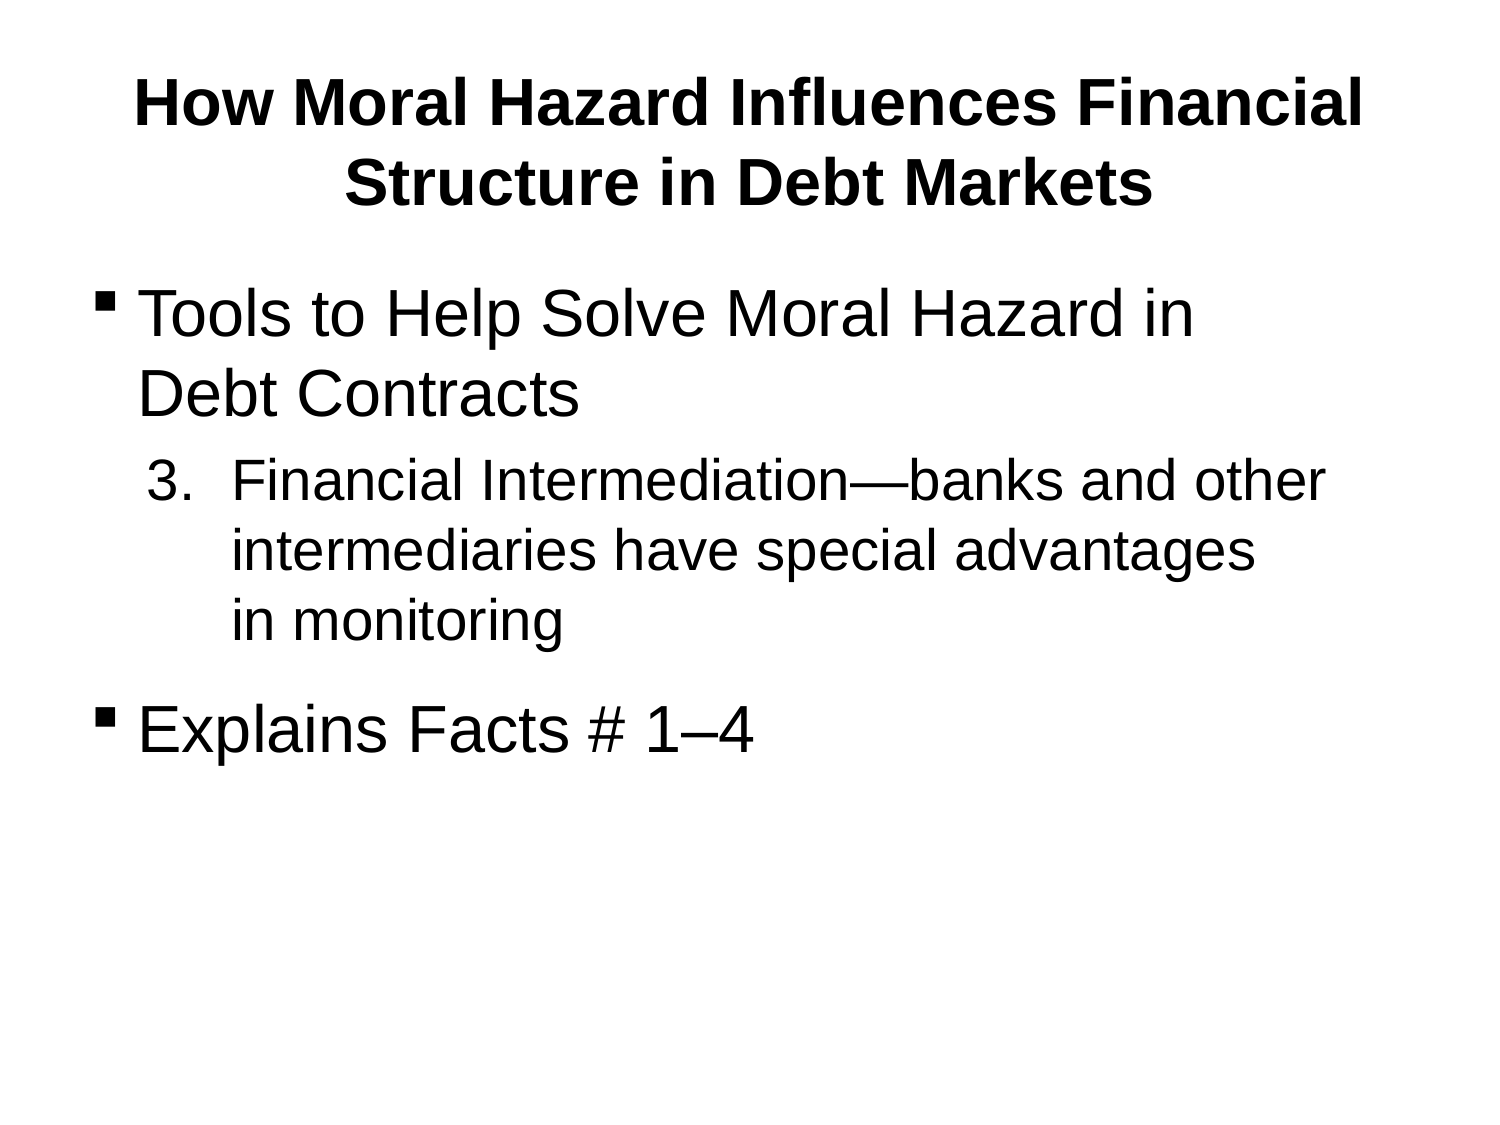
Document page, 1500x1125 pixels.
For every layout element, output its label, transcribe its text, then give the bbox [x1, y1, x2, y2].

title How Moral Hazard Influences Financial Structure in Debt Markets [75, 45, 1425, 233]
list Tools to Help Solve Moral Hazard in Debt Contracts Financial Intermediation—banks and other intermediaries have special advantages in monitoring Explains Facts # 1–4 [75, 262, 1425, 1005]
